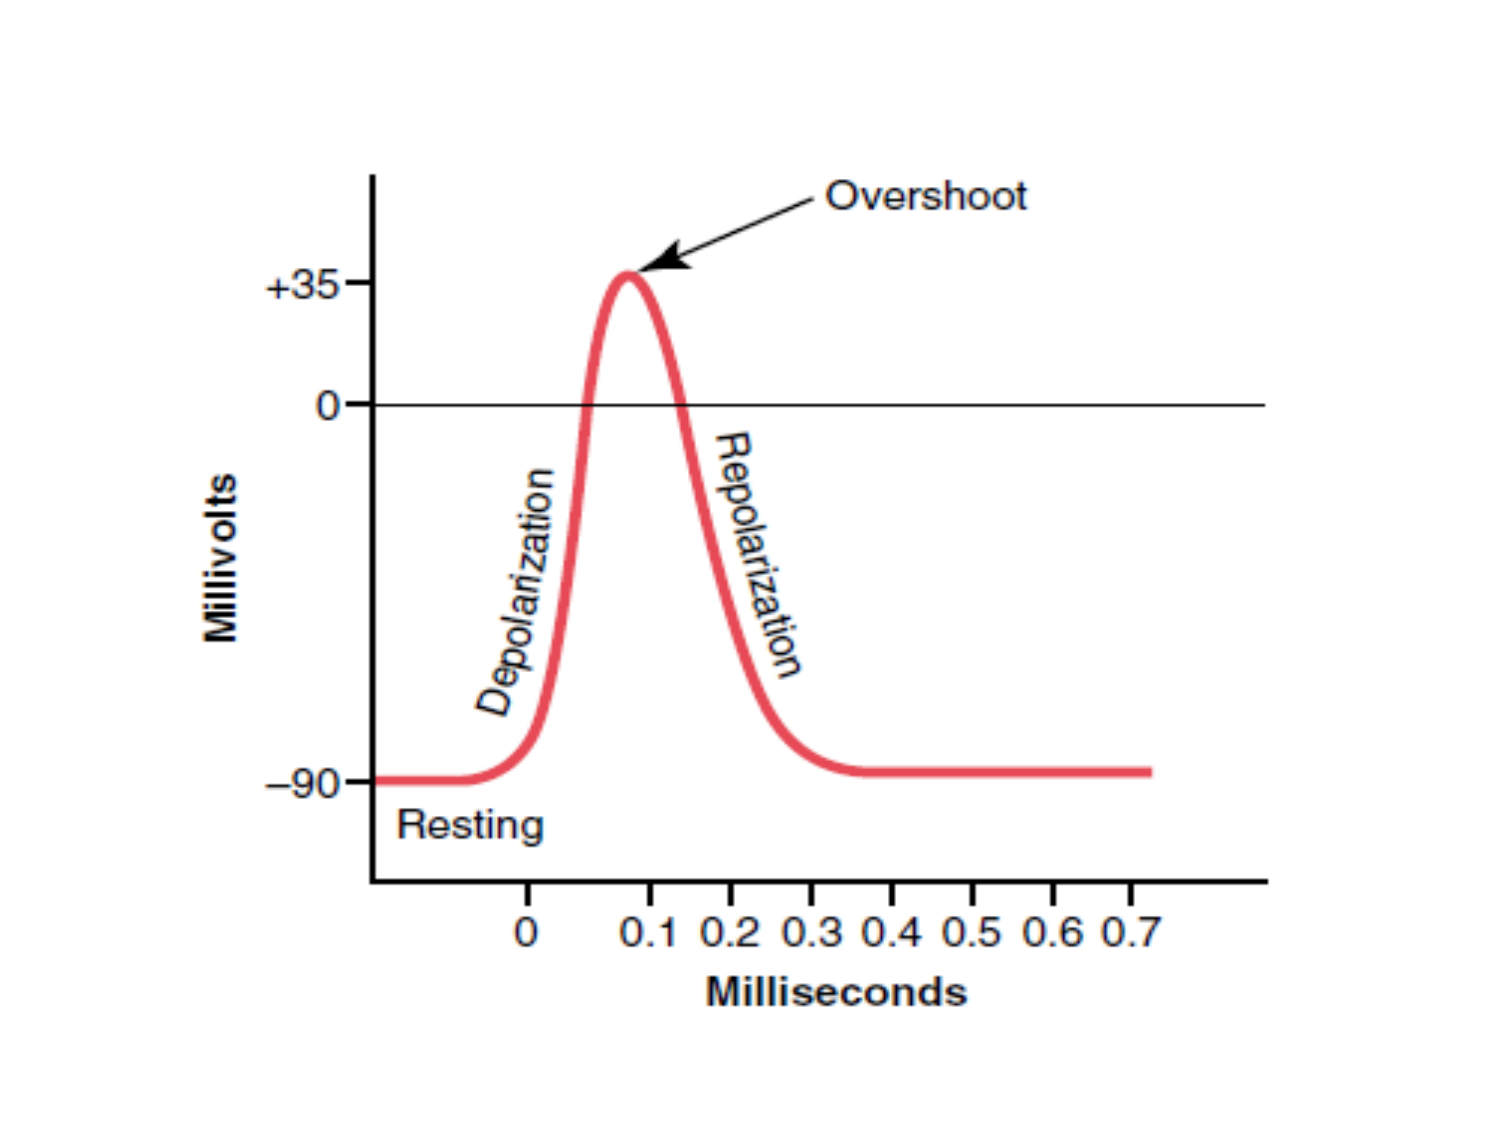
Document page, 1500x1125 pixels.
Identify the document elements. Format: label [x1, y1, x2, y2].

picture [100, 125, 1365, 1024]
